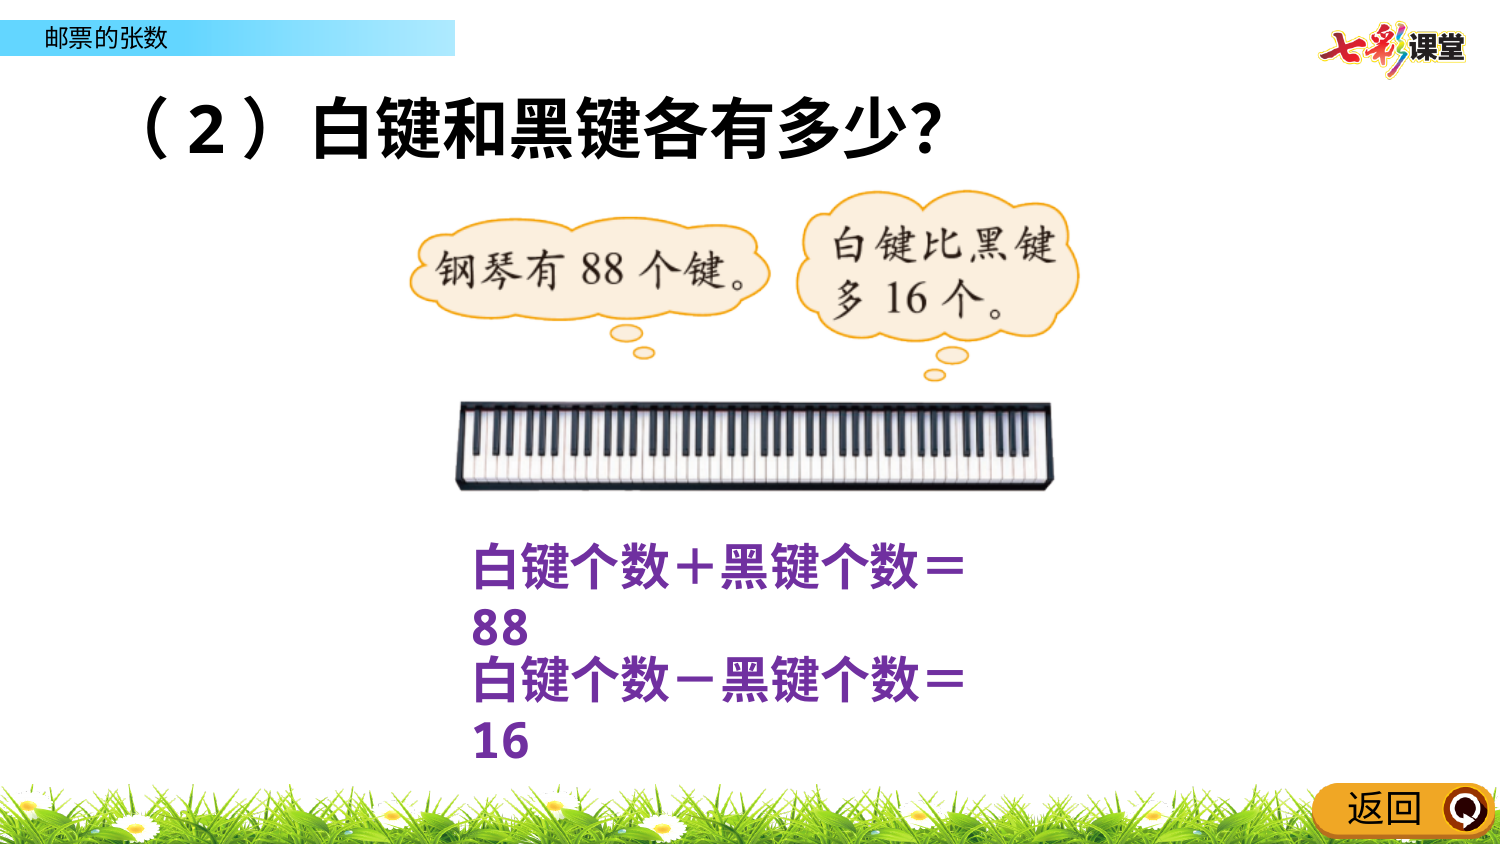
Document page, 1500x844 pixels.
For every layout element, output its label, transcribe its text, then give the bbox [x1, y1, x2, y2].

text_box 白键个数＋黑键个数＝88 [455, 528, 1045, 641]
picture [407, 187, 1083, 496]
picture [0, 783, 1500, 844]
text_box 白键个数－黑键个数＝16 [455, 641, 1046, 777]
picture [1316, 20, 1468, 80]
text_box （2）白键和黑键各有多少？ [88, 59, 1088, 175]
